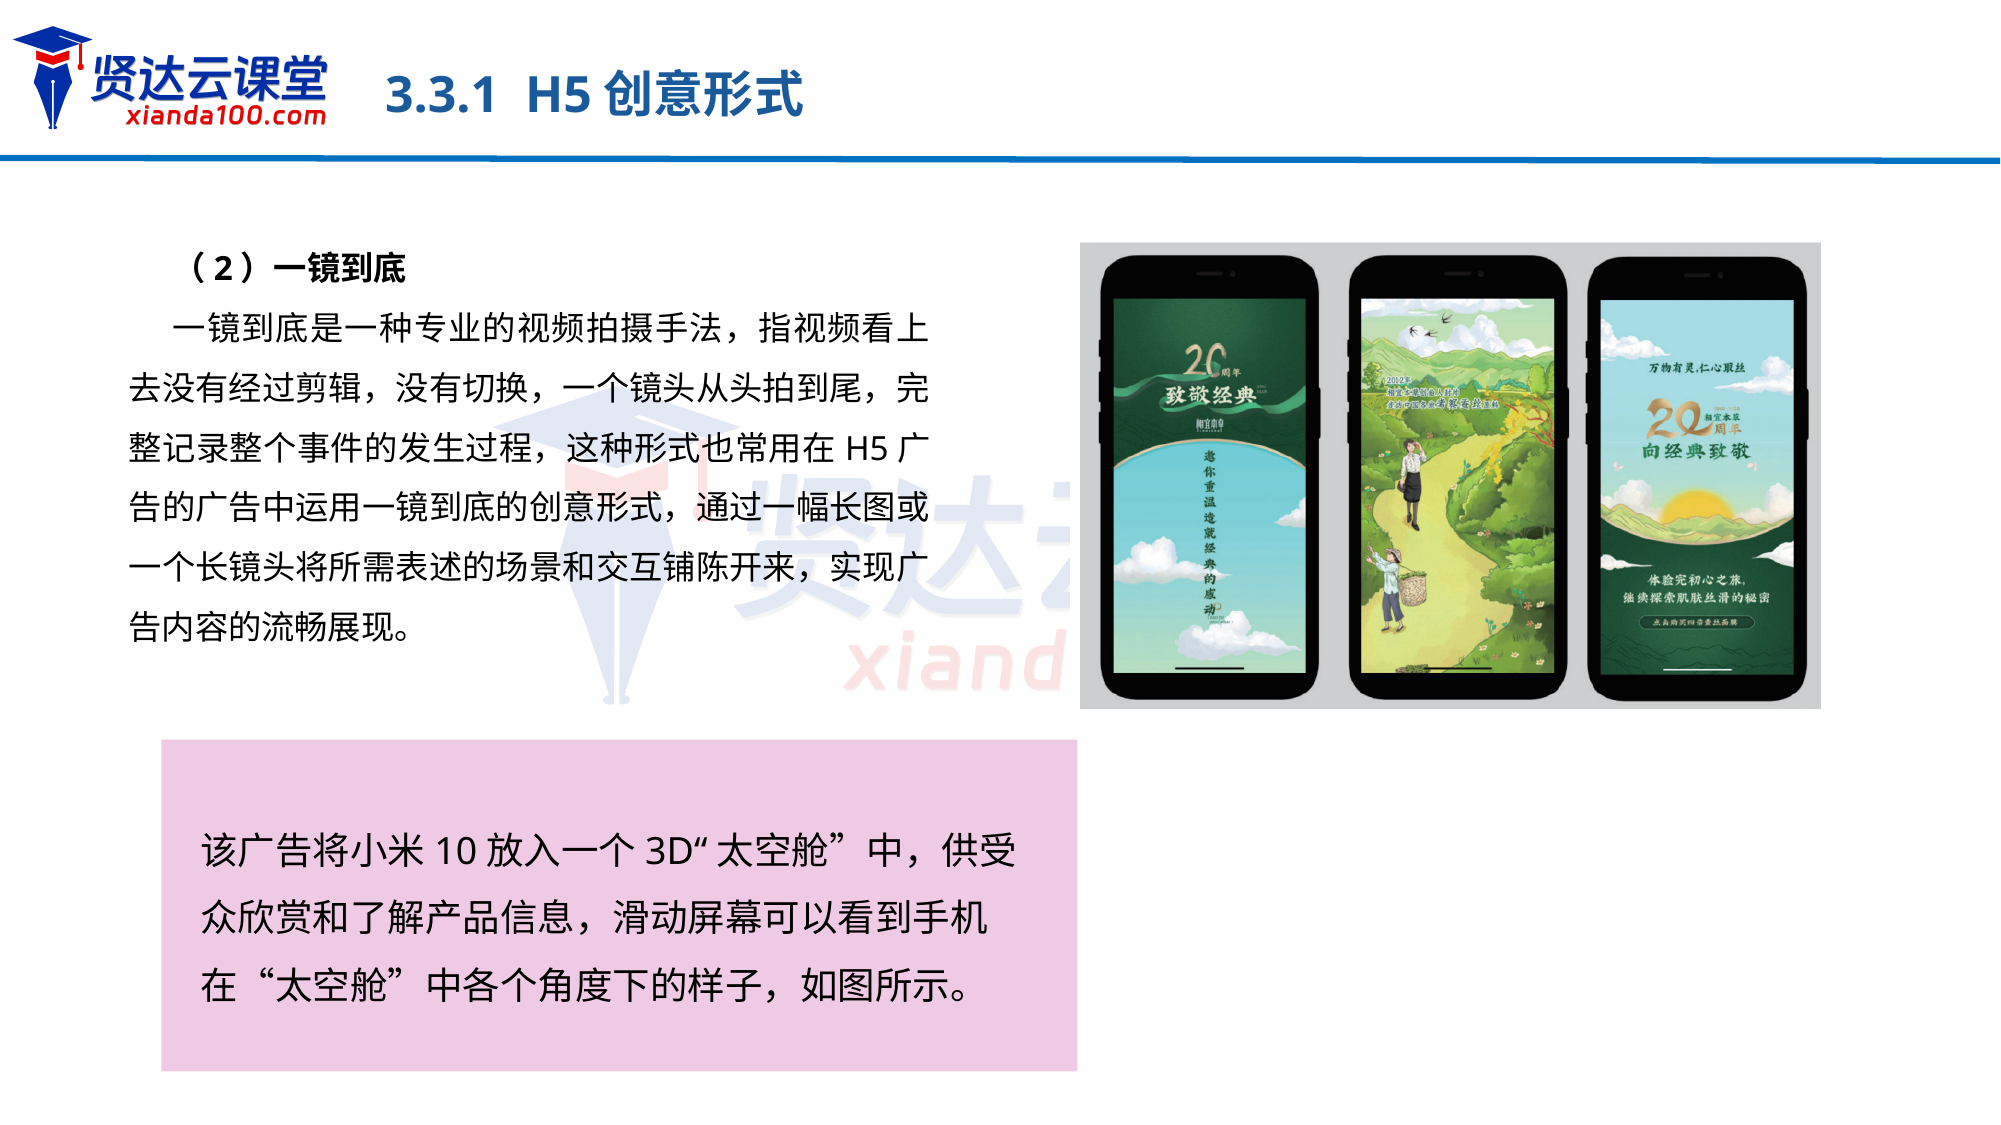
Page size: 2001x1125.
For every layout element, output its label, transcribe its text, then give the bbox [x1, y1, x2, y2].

text_box 3.3.1 H5创意形式 [370, 54, 1007, 130]
text_box （2）一镜到底 一镜到底是一种专业的视频拍摄手法，指视频看上去没有经过剪辑，没有切换，一个镜头从头拍到尾，完整记录整个事件的发生过程，这种形式也常用在H5广告的广告中运用一镜到底的创意形式，通过一幅长图或一个长镜头将所需表述的场景和交互铺陈开来，实现广告内容的流畅展现。 [113, 219, 946, 654]
picture [0, 7, 353, 155]
text_box 该广告将小米10放入一个3D“太空舱”中，供受众欣赏和了解产品信息，滑动屏幕可以看到手机在“太空舱”中各个角度下的样子，如图所示。 [185, 797, 1040, 1015]
picture [1070, 231, 1838, 717]
text_box [161, 739, 1078, 1072]
